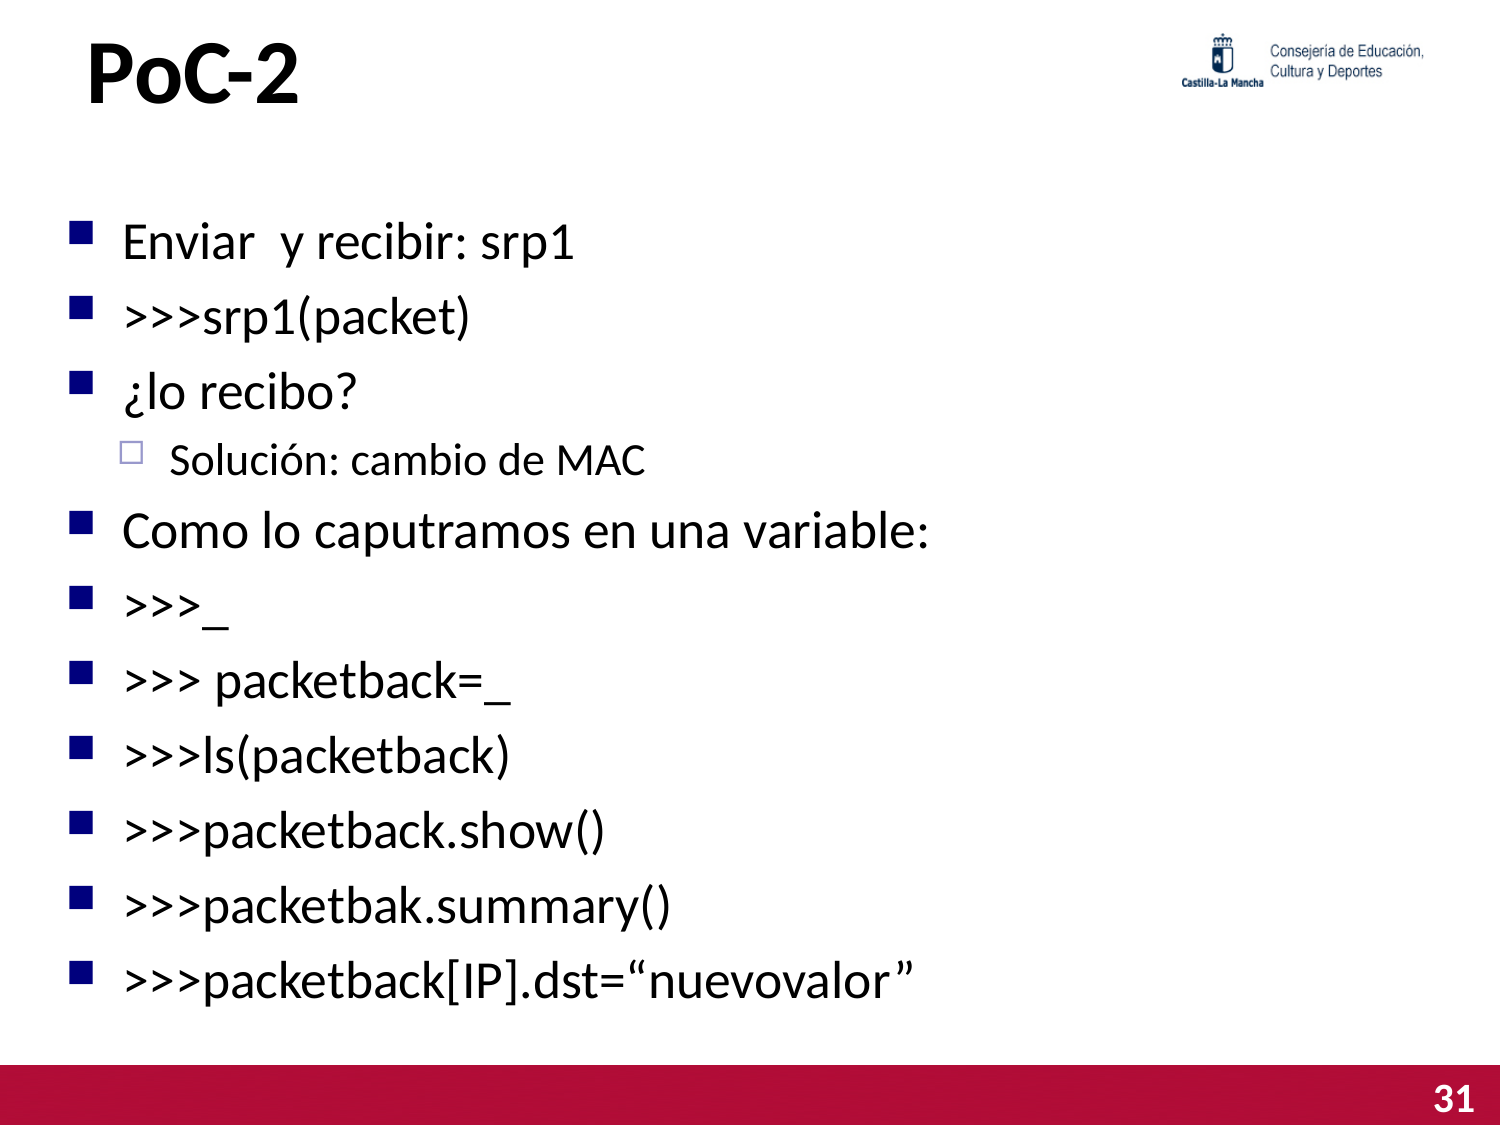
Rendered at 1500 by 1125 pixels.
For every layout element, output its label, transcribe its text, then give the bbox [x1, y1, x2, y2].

list Enviar y recibir: srp1 >>>srp1(packet) ¿lo recibo? Solución: cambio de MAC Como lo caputramos en una variable: >>>_ >>> packetback=_ >>>ls(packetback) >>>packetback.show() >>>packetbak.summary() >>>packetback[IP].dst=“nuevovalor” [51, 198, 1395, 1018]
title PoC-2 [75, 6, 1425, 197]
picture [0, 1065, 1500, 1125]
